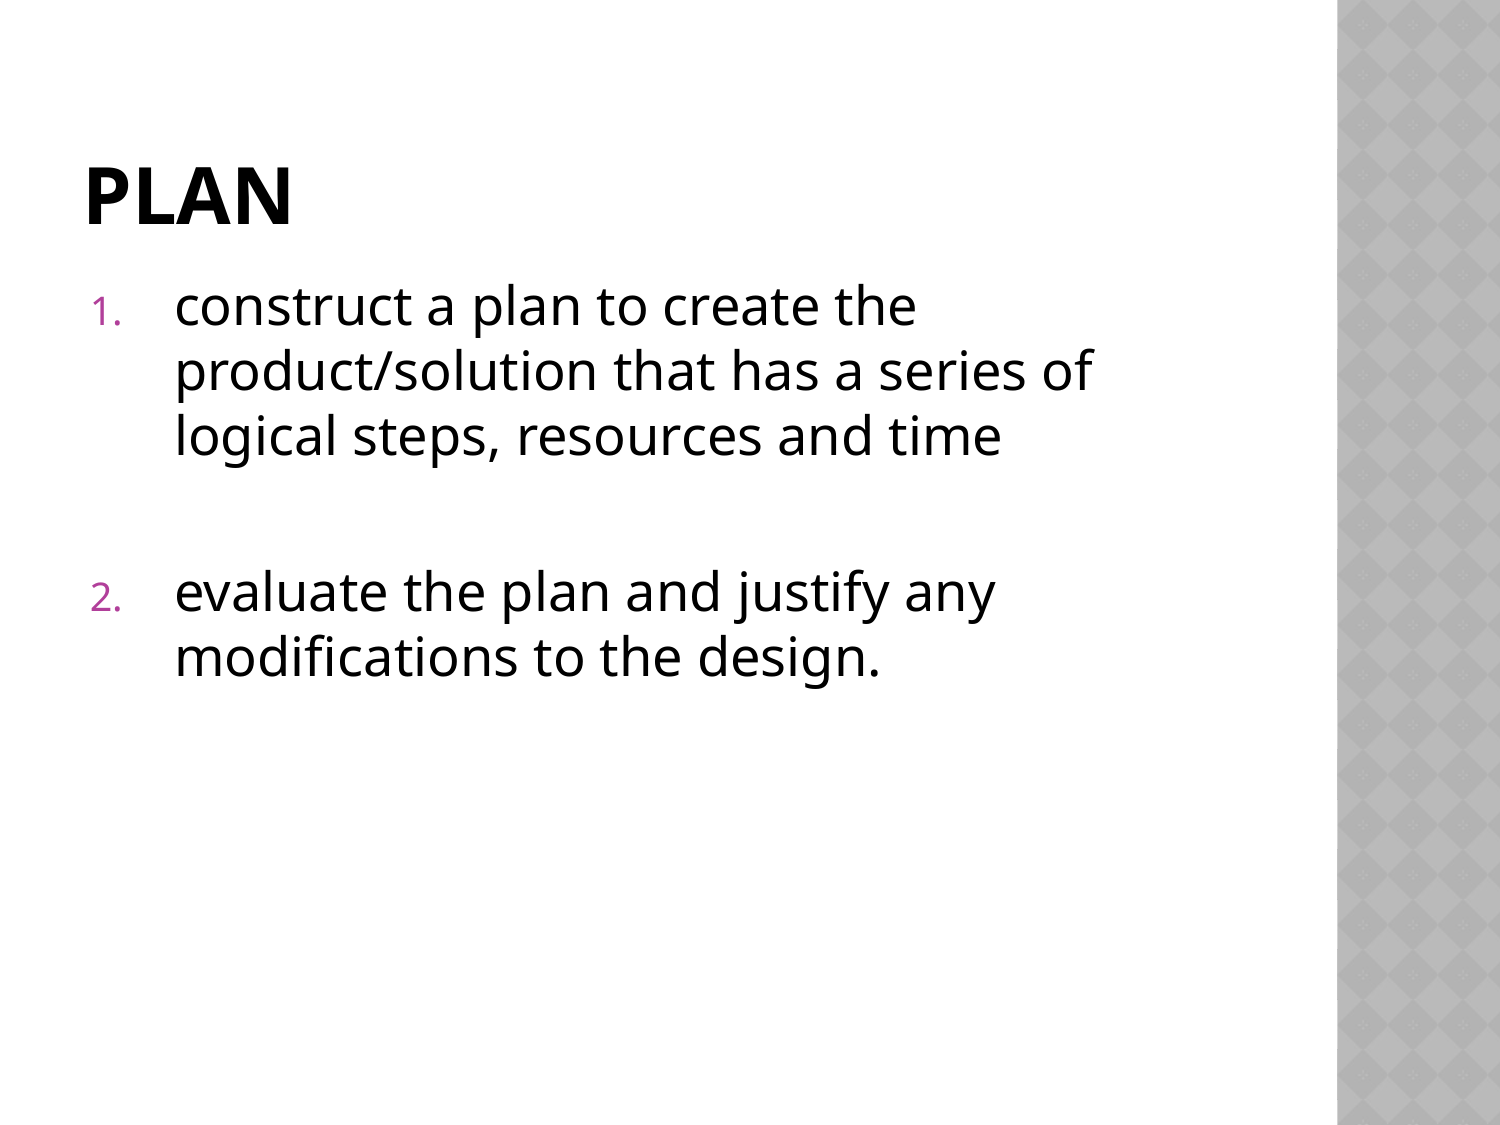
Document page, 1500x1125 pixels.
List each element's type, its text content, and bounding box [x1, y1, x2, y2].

title plan [75, 52, 1263, 240]
list construct a plan to create the product/solution that has a series of logical steps, resources and time evaluate the plan and justify any modifications to the design. [75, 264, 1263, 1059]
